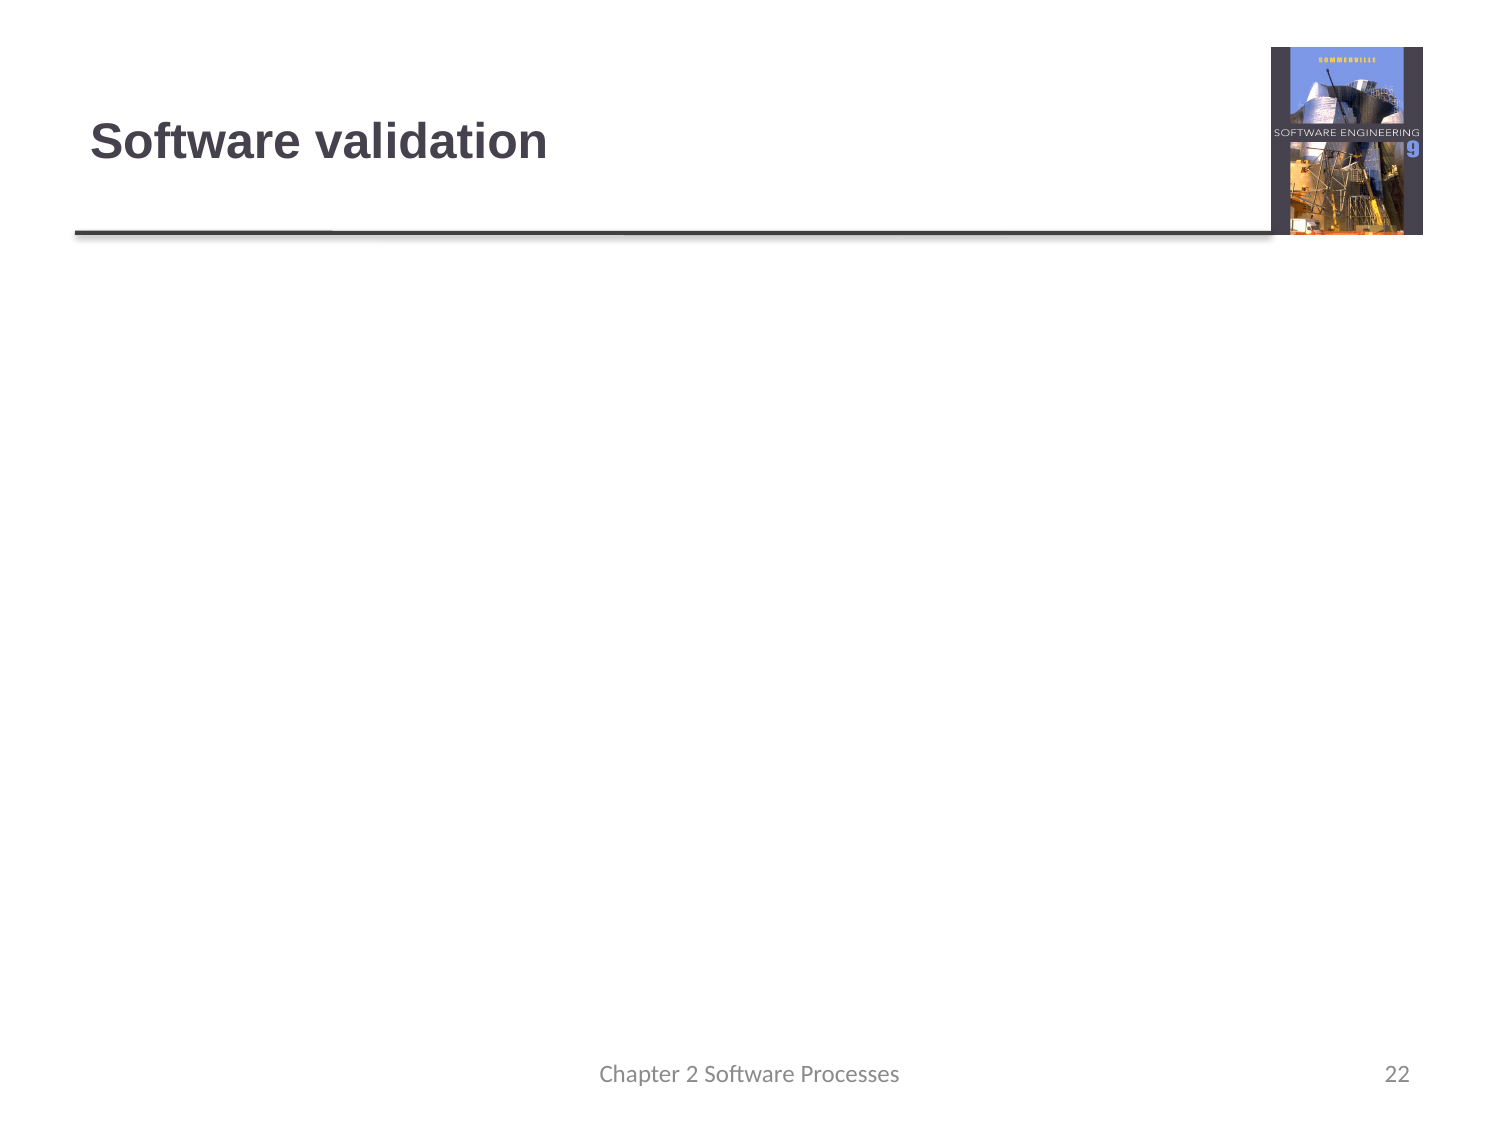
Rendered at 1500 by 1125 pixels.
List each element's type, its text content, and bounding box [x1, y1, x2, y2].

picture [1272, 47, 1423, 235]
title Software validation [74, 44, 1272, 233]
footer Chapter 2 Software Processes [512, 1042, 988, 1103]
slide_number 22 [1074, 1042, 1425, 1103]
